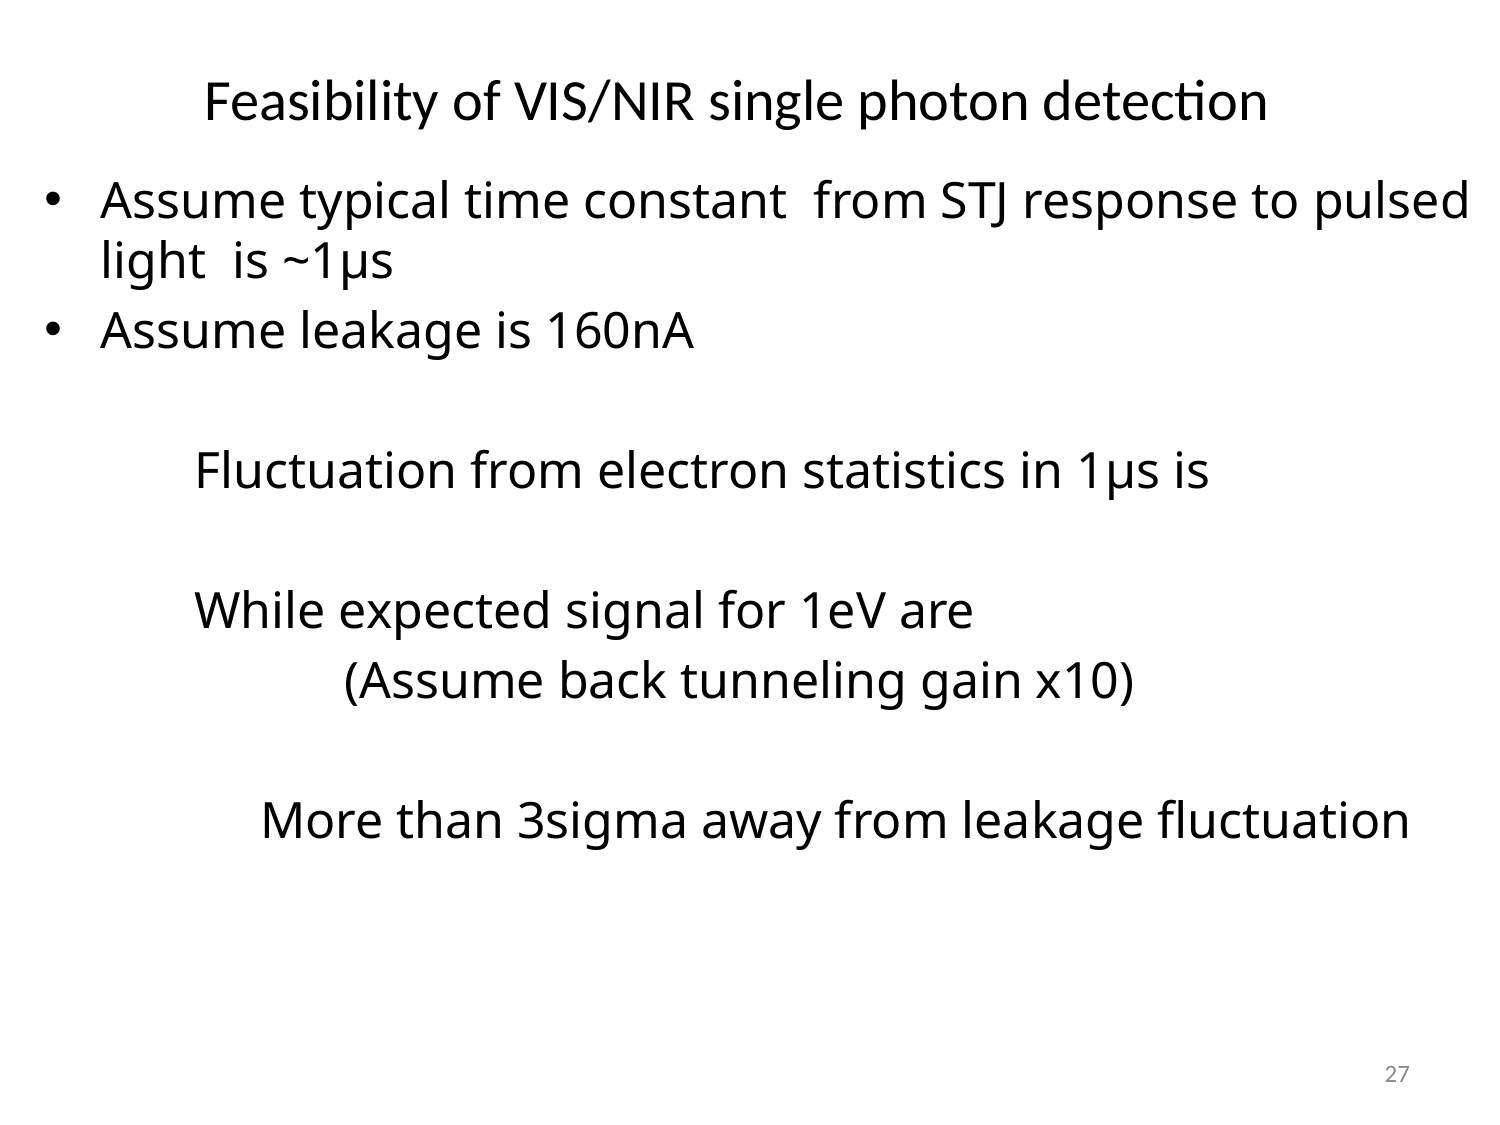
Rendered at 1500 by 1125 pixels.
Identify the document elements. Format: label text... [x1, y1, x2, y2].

title Feasibility of VIS/NIR single photon detection [61, 45, 1412, 149]
slide_number 27 [1074, 1042, 1425, 1103]
